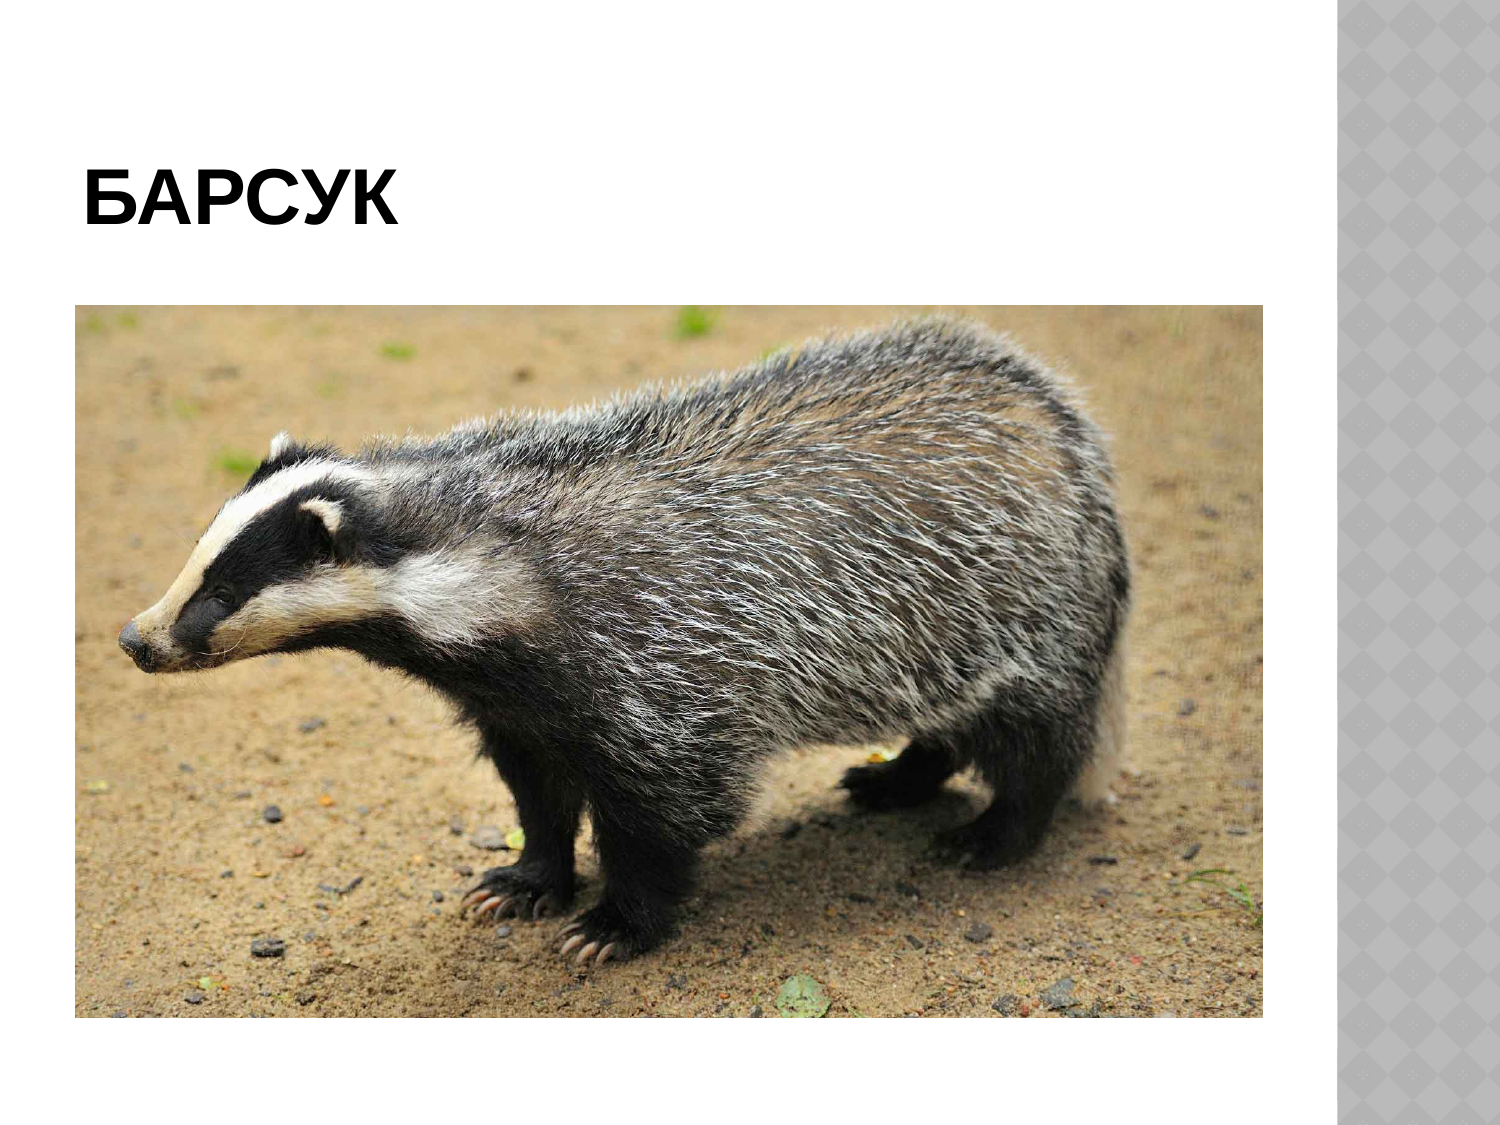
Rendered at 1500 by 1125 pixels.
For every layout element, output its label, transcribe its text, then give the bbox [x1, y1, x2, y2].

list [74, 304, 1263, 1019]
title Барсук [75, 52, 1263, 240]
